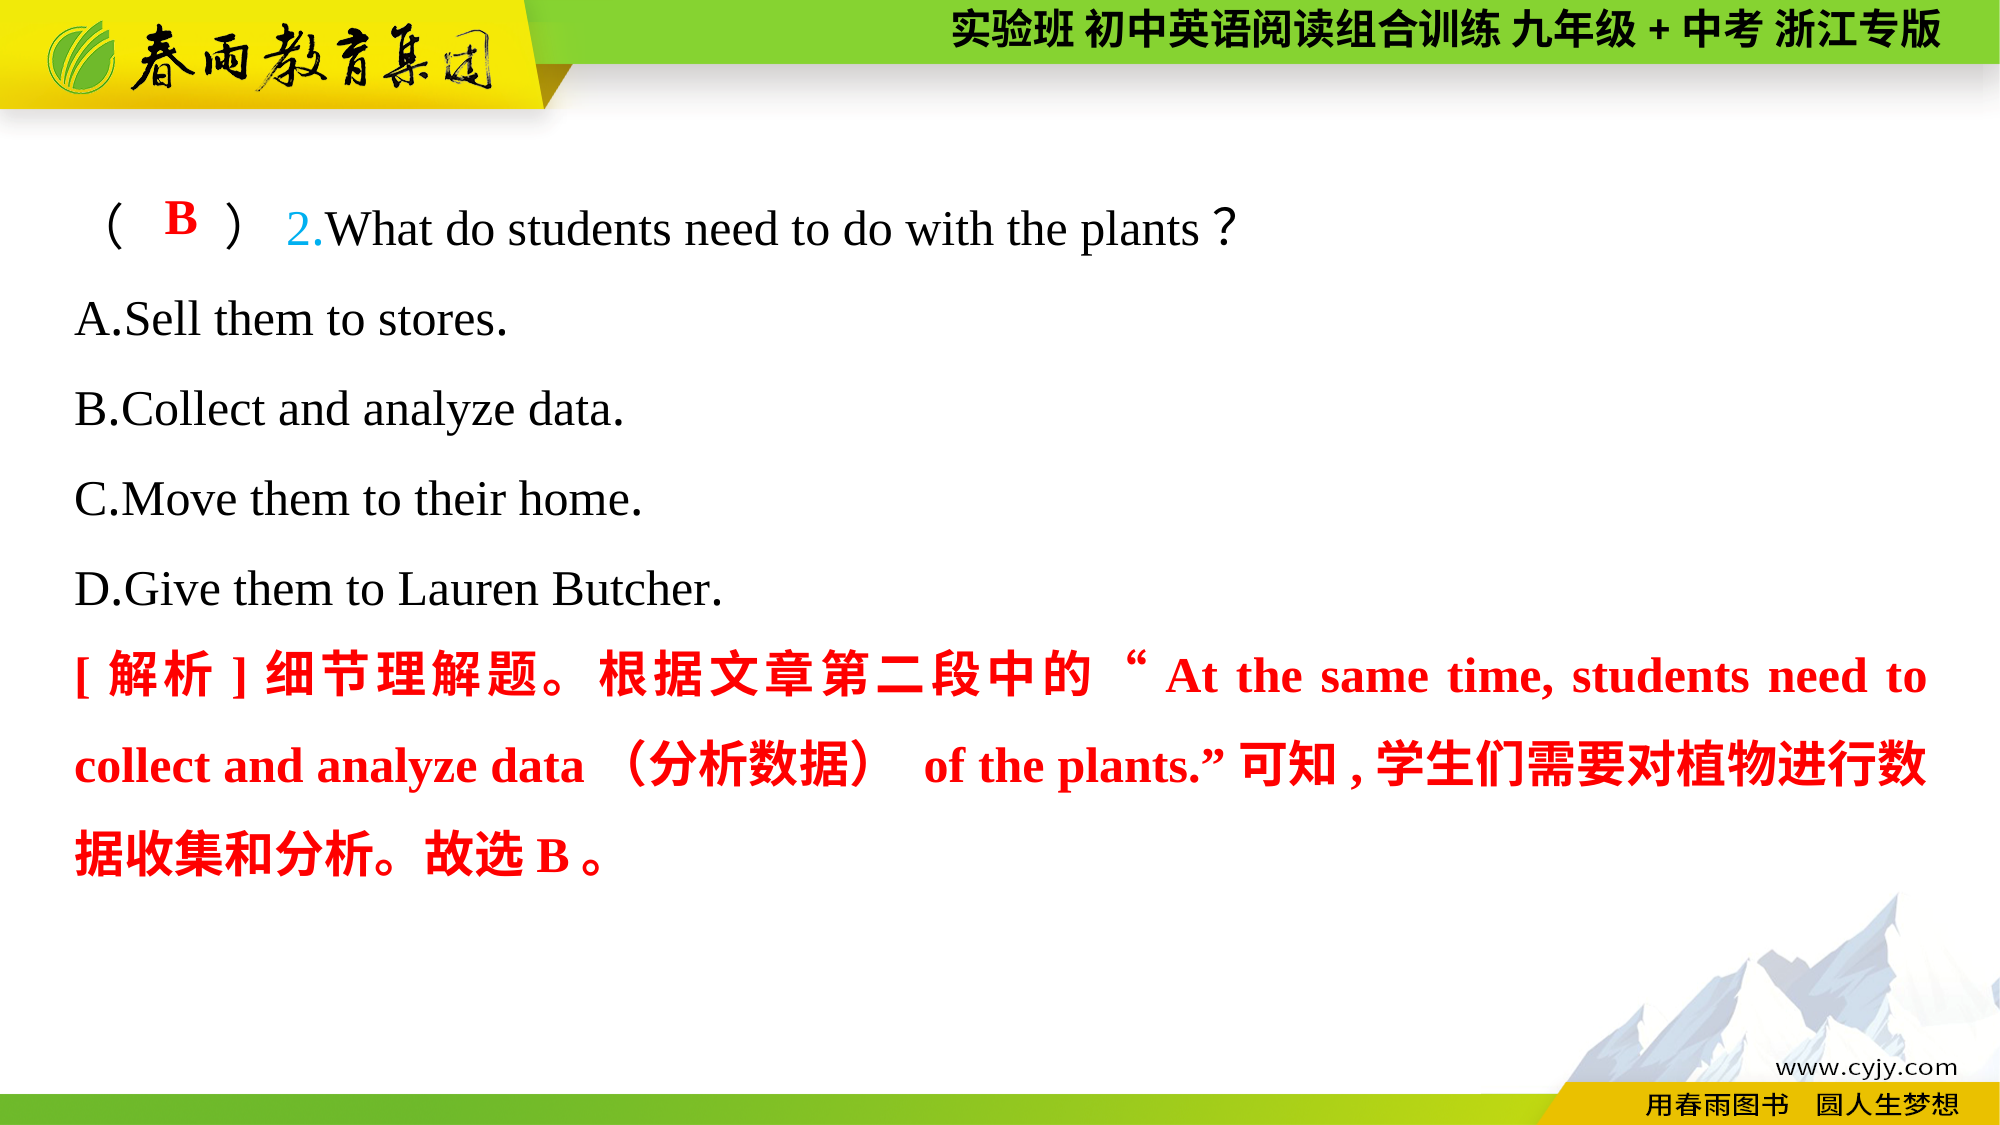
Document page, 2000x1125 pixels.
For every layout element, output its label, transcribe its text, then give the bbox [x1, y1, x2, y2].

text_box B [149, 177, 213, 253]
list （ ）2.What do students need to do with the plants？ A.Sell them to stores. B.Collect and analyze data. C.Move them to their home. D.Give them to Lauren Butcher. [59, 157, 1944, 605]
picture [0, 0, 2000, 1125]
text_box [解析]细节理解题。根据文章第二段中的“At the same time, students need to collect and analyze data（分析数据） of the plants.”可知,学生们需要对植物进行数据收集和分析。故选B。 [59, 605, 1944, 891]
